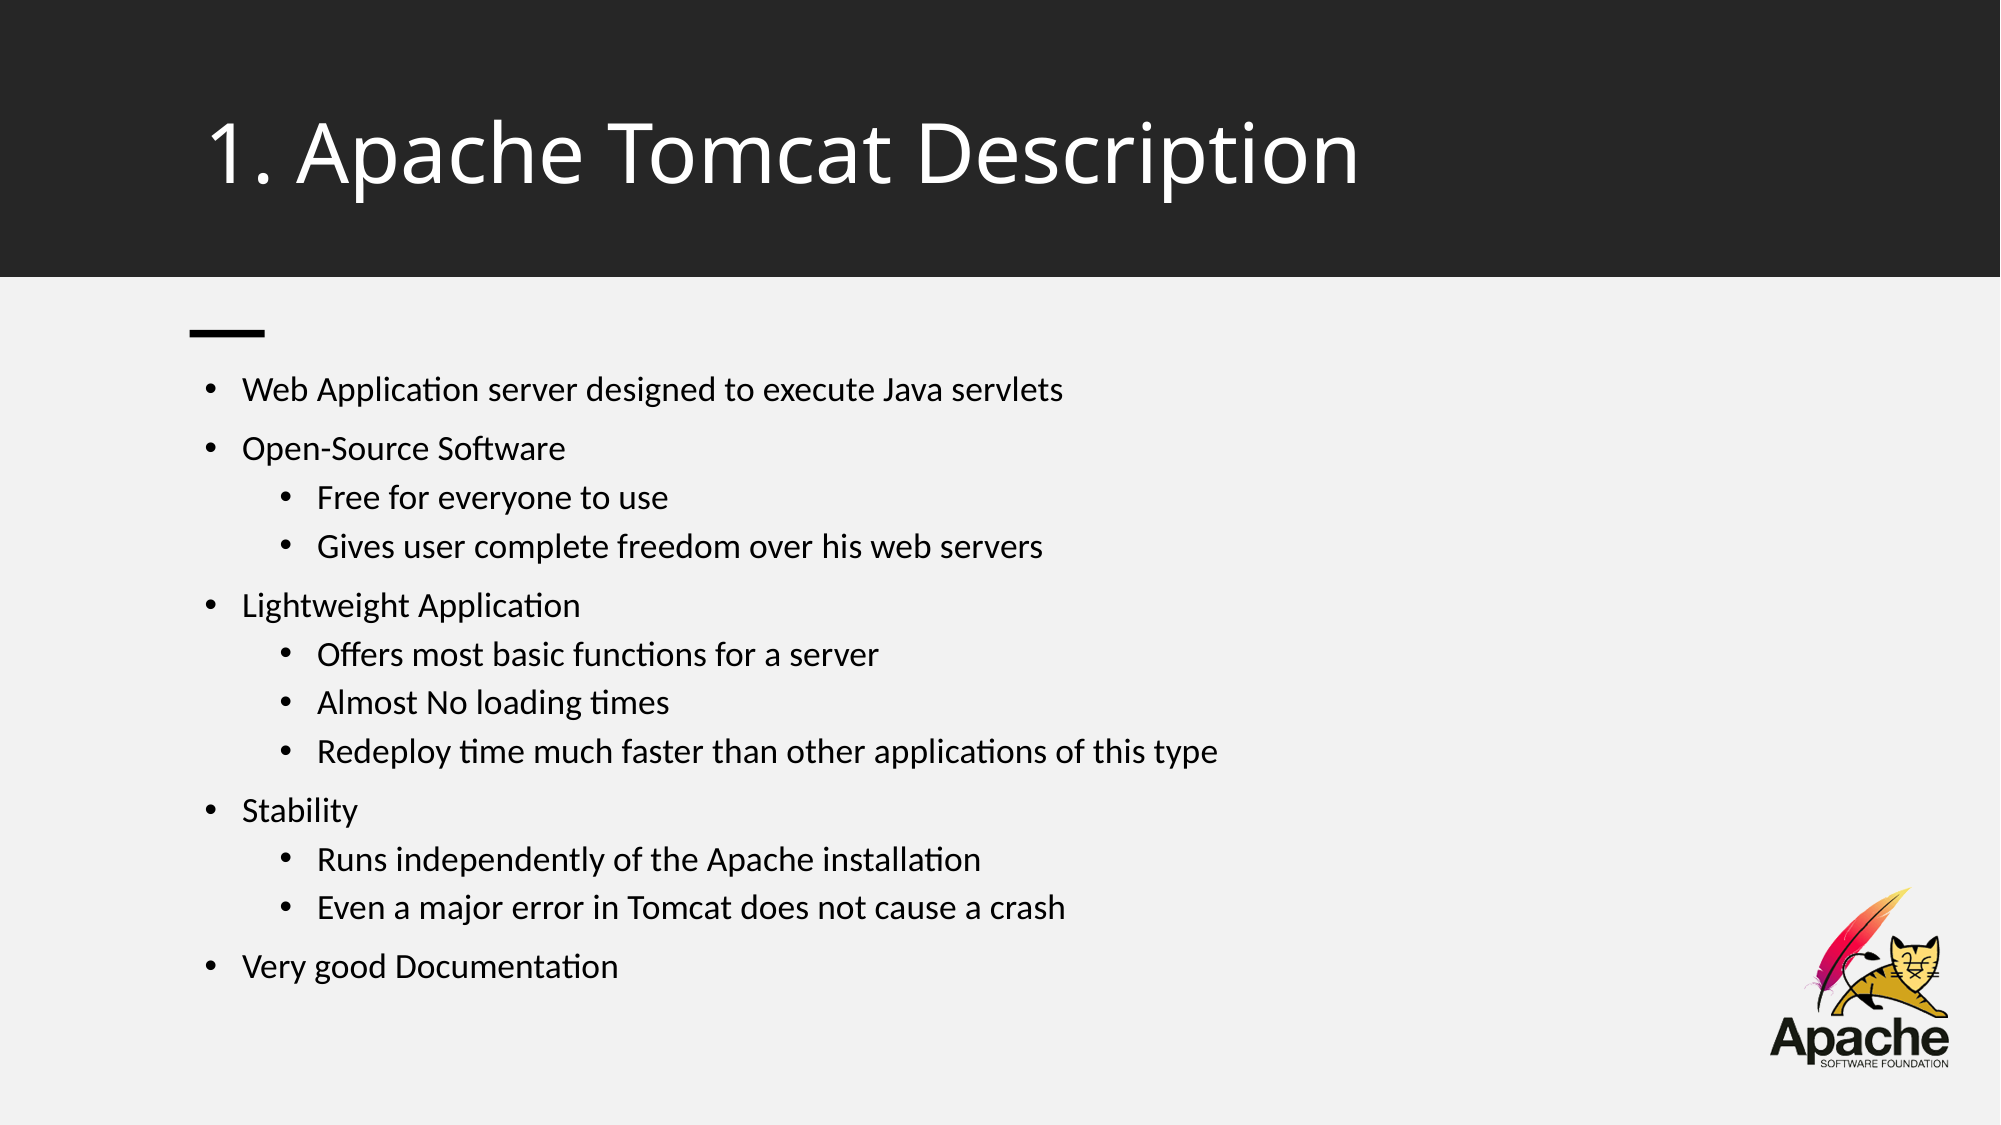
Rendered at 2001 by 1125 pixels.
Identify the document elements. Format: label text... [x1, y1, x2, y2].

title 1. Apache Tomcat Description [189, 104, 1812, 253]
text_box [0, 276, 2000, 1125]
list Web Application server designed to execute Java servlets Open-Source Software Free for everyone to use Gives user complete freedom over his web servers Lightweight Application Offers most basic functions for a server Almost No loading times Redeploy time much faster than other applications of this type Stability Runs independently of the Apache installation Even a major error in Tomcat does not cause a crash Very good Documentation [189, 363, 1811, 1014]
text_box [189, 329, 266, 338]
picture [1735, 861, 1987, 1113]
text_box [0, 0, 2000, 276]
